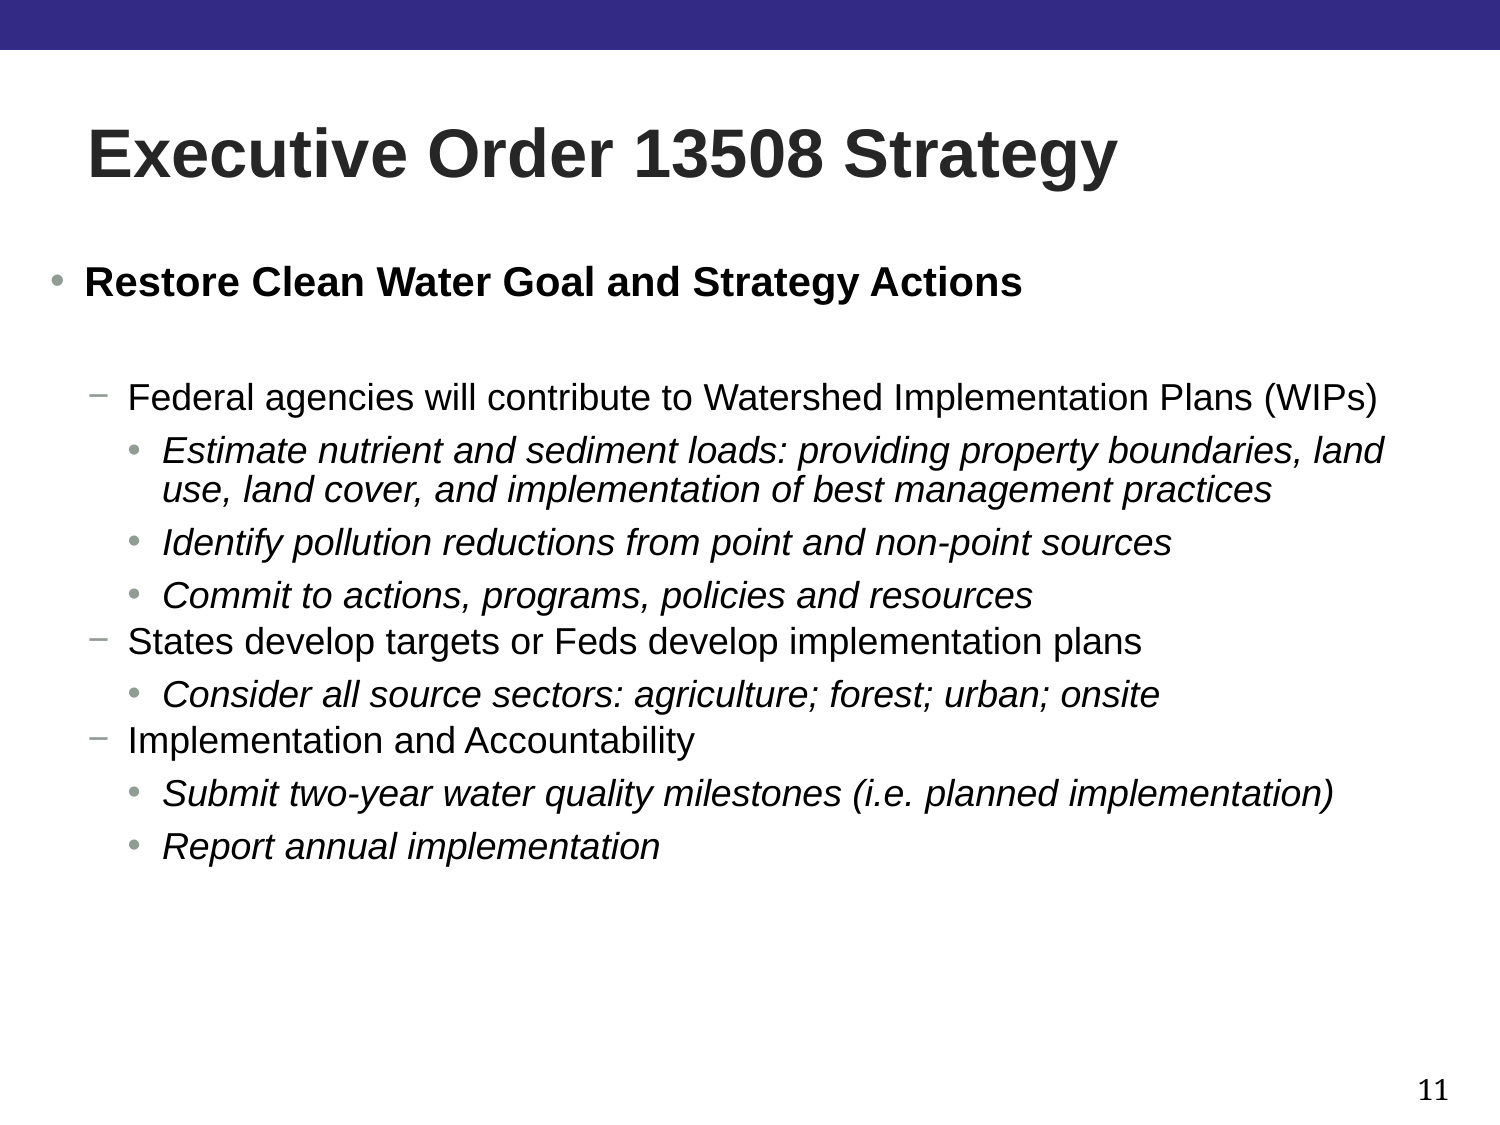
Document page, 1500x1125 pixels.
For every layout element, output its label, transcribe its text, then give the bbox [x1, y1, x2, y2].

slide_number 11 [1387, 1072, 1450, 1110]
list Restore Clean Water Goal and Strategy Actions Federal agencies will contribute to Watershed Implementation Plans (WIPs) Estimate nutrient and sediment loads: providing property boundaries, land use, land cover, and implementation of best management practices Identify pollution reductions from point and non-point sources Commit to actions, programs, policies and resources States develop targets or Feds develop implementation plans Consider all source sectors: agriculture; forest; urban; onsite Implementation and Accountability Submit two-year water quality milestones (i.e. planned implementation) Report annual implementation [49, 262, 1451, 1051]
title Executive Order 13508 Strategy [87, 99, 1363, 213]
